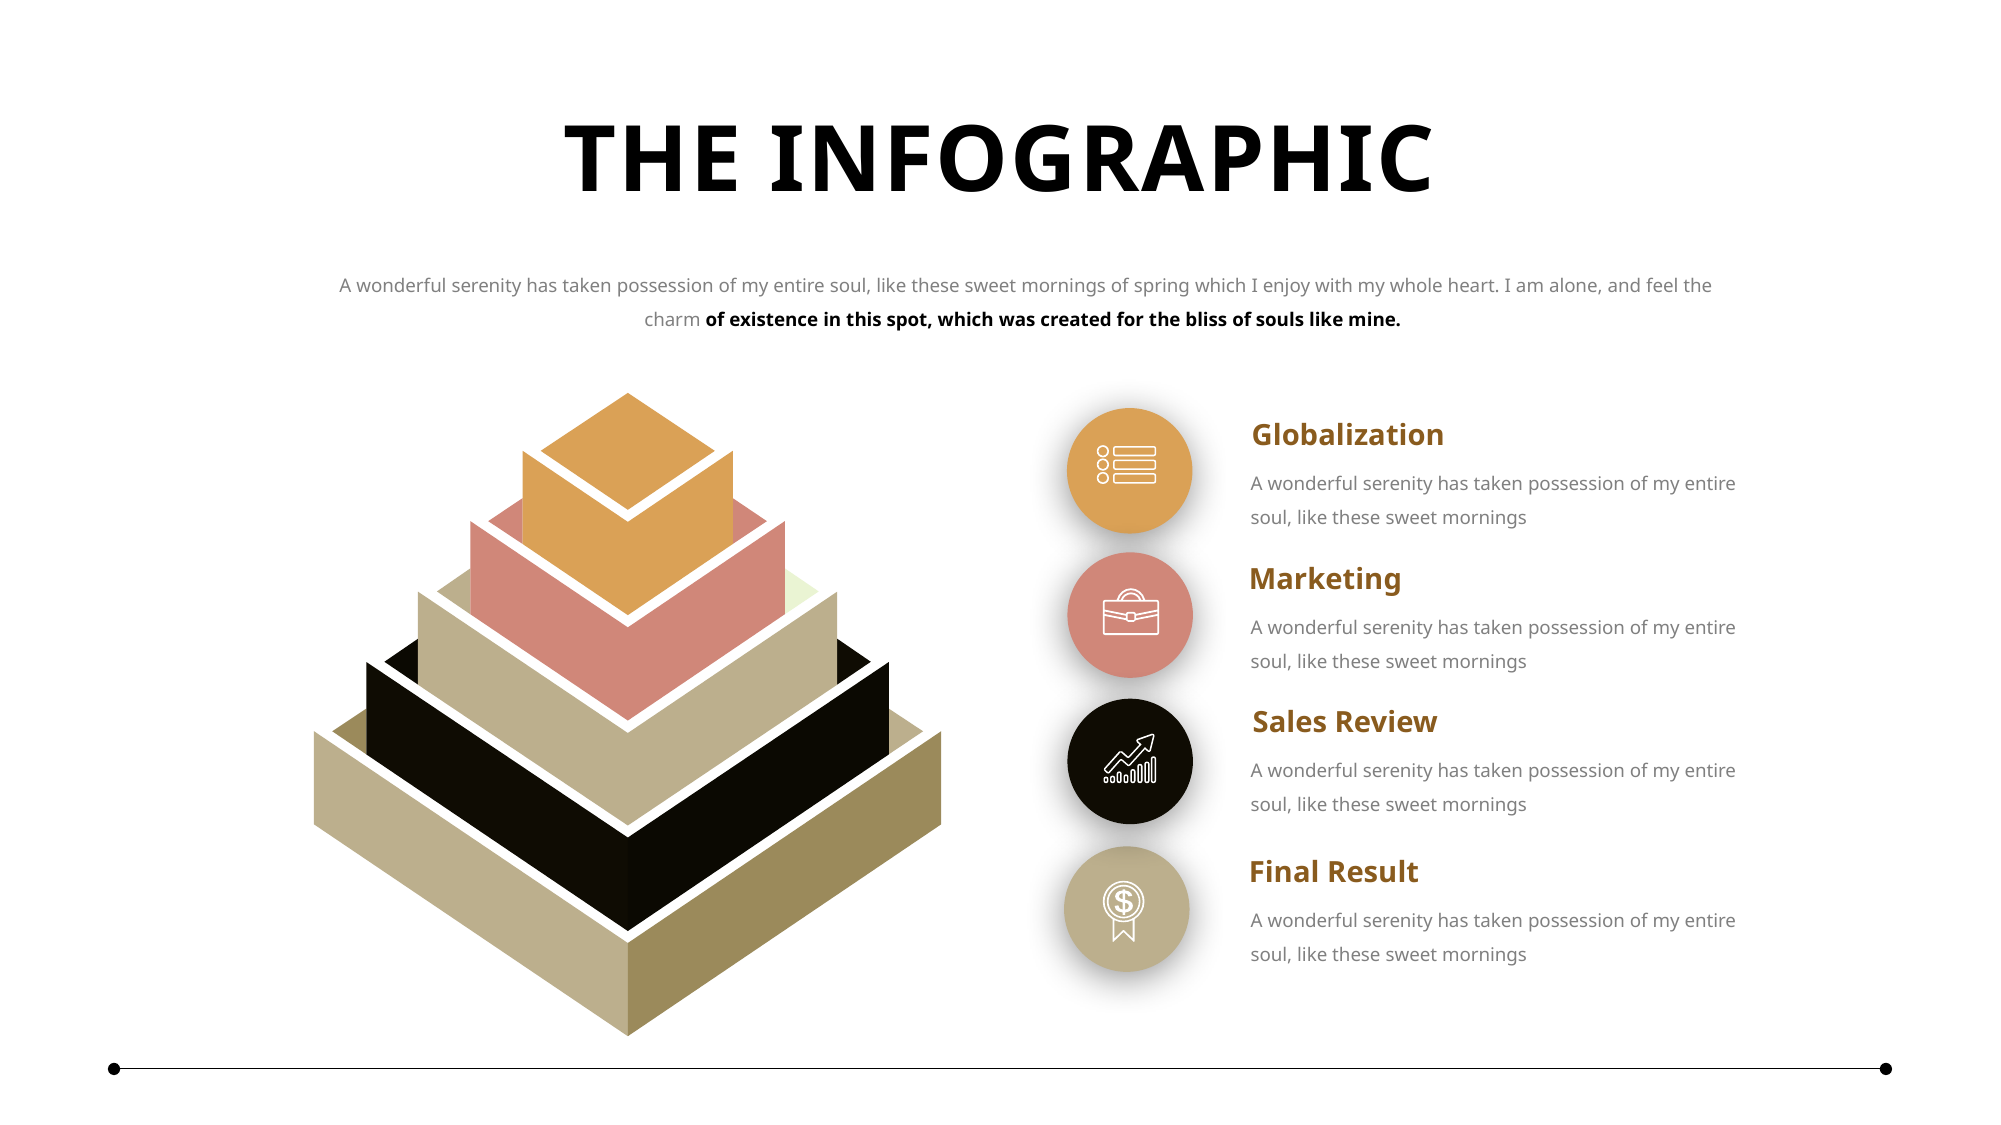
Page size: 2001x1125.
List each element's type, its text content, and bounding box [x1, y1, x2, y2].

text_box [1063, 851, 1191, 973]
text_box [1066, 551, 1194, 679]
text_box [1103, 733, 1157, 784]
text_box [1102, 880, 1145, 942]
text_box Final Result [1231, 844, 1438, 898]
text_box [314, 380, 942, 1037]
text_box [1066, 407, 1193, 534]
text_box A wonderful serenity has taken possession of my entire soul, like these sweet mornings [1232, 888, 1761, 975]
text_box A wonderful serenity has taken possession of my entire soul, like these sweet mornings of spring which I enjoy with my whole heart. I am alone, and feel the charm of existence in this spot, which was created for the bliss of souls like mine. [314, 255, 1736, 338]
text_box Sales Review [1234, 694, 1457, 738]
text_box Globalization [1233, 407, 1464, 451]
text_box [1102, 588, 1160, 636]
text_box A wonderful serenity has taken possession of my entire soul, like these sweet mornings [1232, 595, 1761, 681]
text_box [1096, 445, 1157, 484]
text_box [1066, 698, 1194, 825]
text_box A wonderful serenity has taken possession of my entire soul, like these sweet mornings [1232, 738, 1761, 824]
text_box THE INFOGRAPHIC [548, 92, 1452, 217]
text_box Marketing [1230, 551, 1428, 605]
text_box A wonderful serenity has taken possession of my entire soul, like these sweet mornings [1232, 451, 1778, 538]
